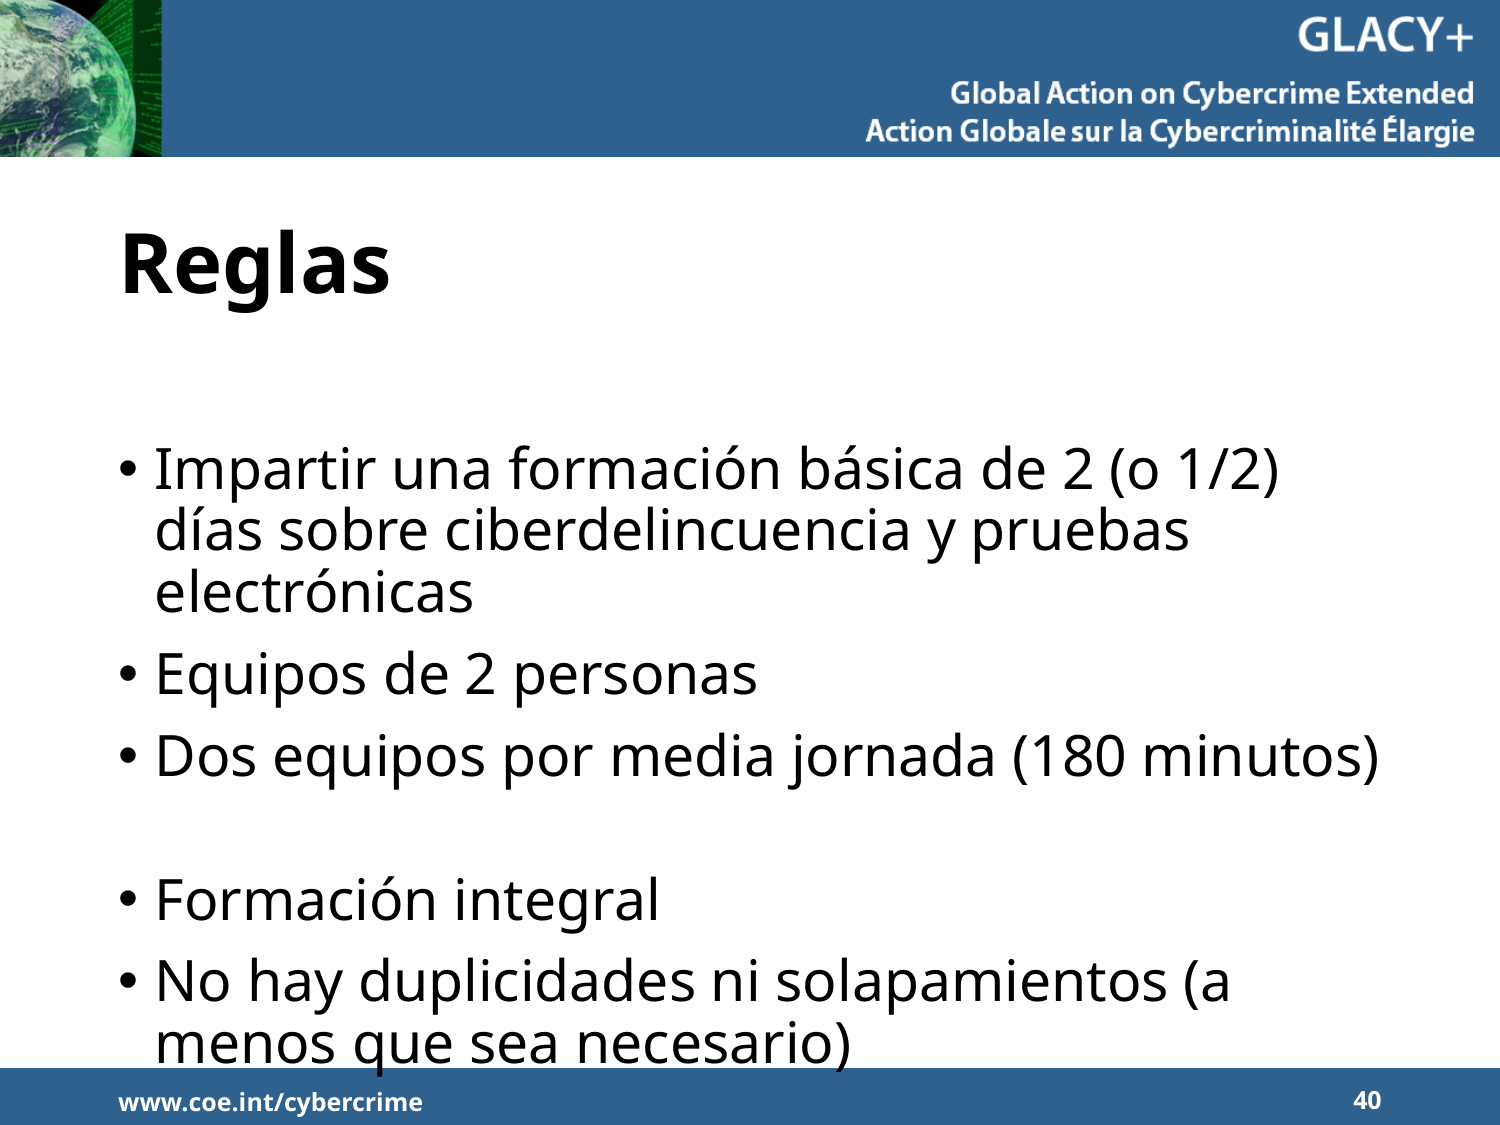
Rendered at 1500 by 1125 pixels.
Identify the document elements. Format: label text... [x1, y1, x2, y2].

slide_number 40 [1059, 1071, 1397, 1125]
picture [0, 0, 1500, 157]
title Reglas [103, 171, 1397, 363]
list Impartir una formación básica de 2 (o 1/2) días sobre ciberdelincuencia y pruebas electrónicas Equipos de 2 personas Dos equipos por media jornada (180 minutos) Formación integral No hay duplicidades ni solapamientos (a menos que sea necesario) [103, 432, 1397, 1086]
slide_number www.coe.int/cybercrime [103, 1071, 491, 1125]
